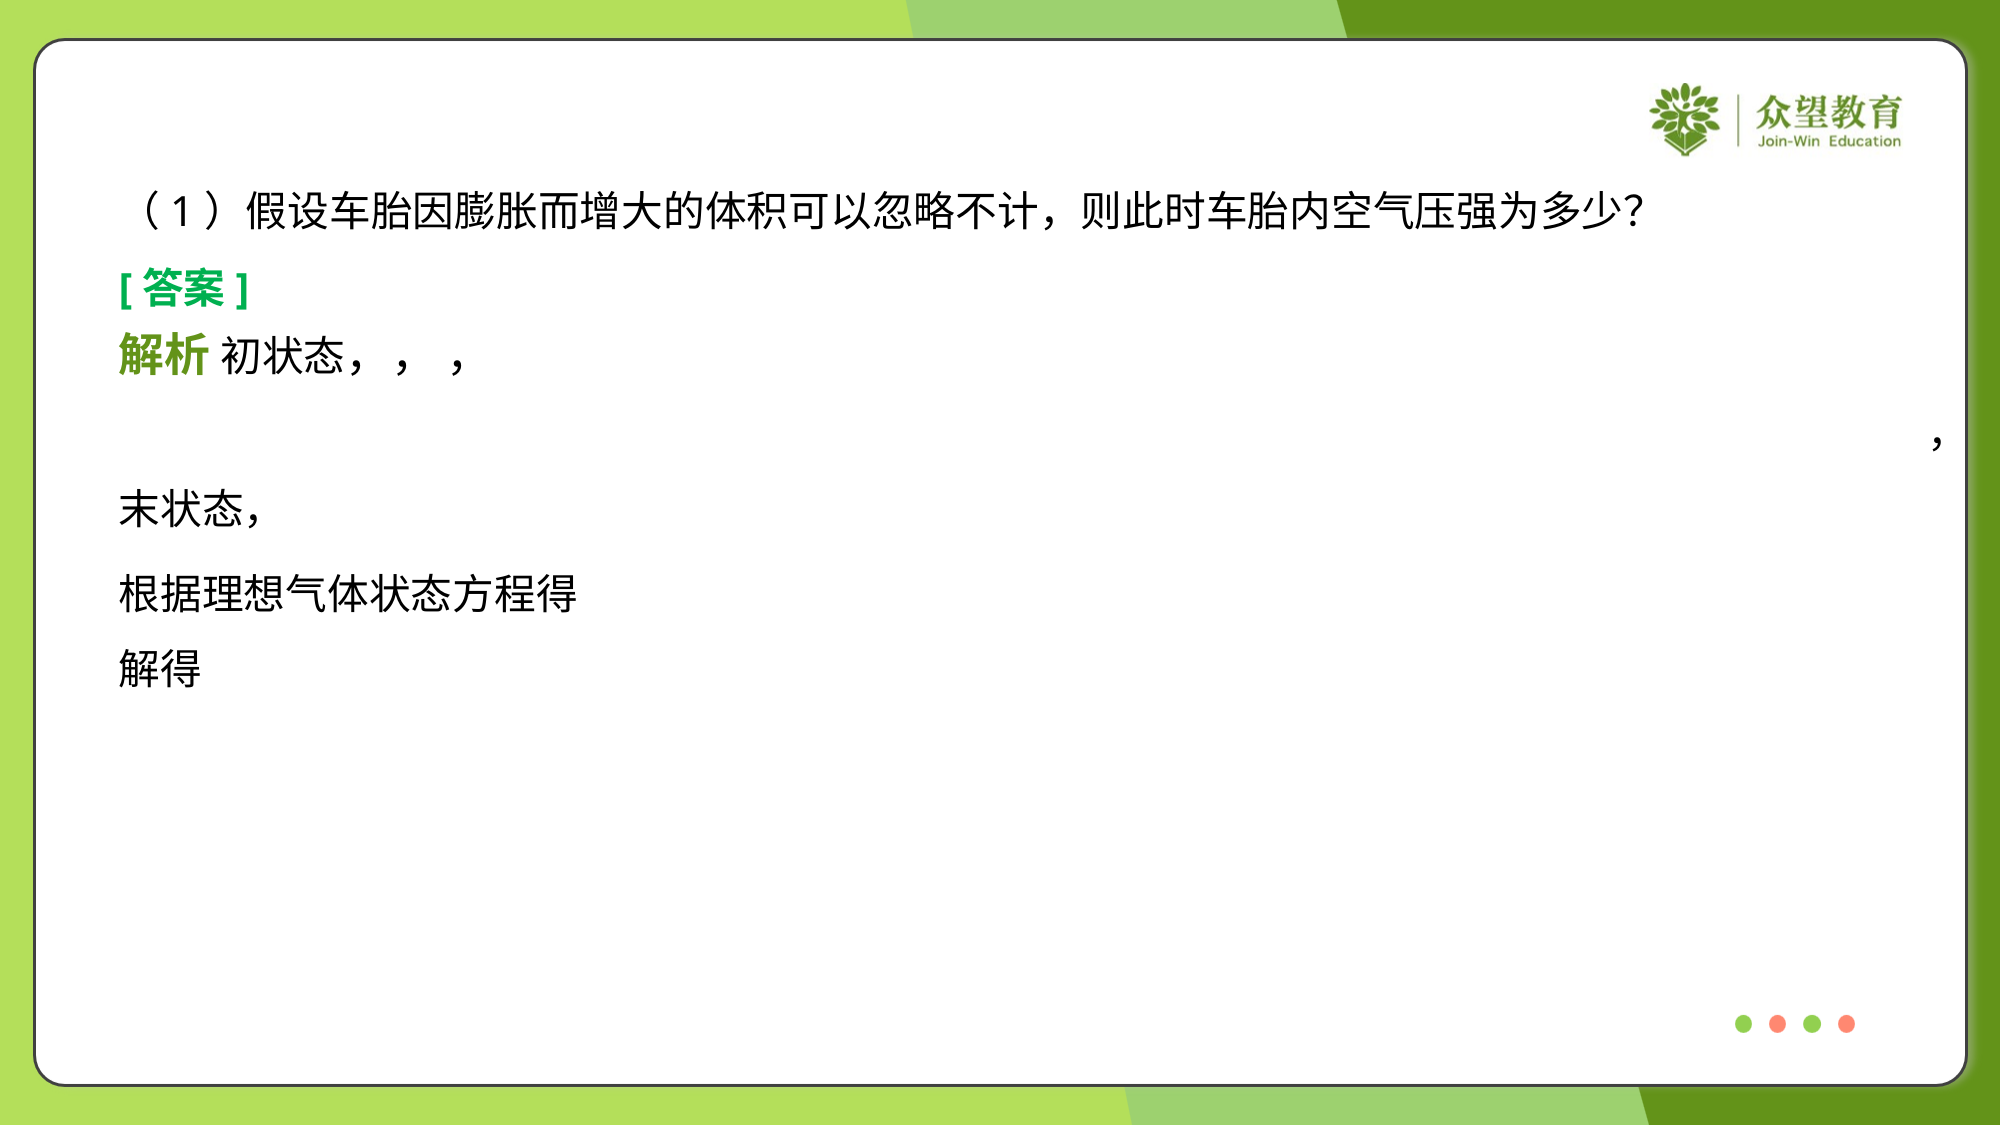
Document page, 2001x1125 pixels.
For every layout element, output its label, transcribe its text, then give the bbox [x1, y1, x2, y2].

picture [0, 0, 2000, 1125]
text_box （1）假设车胎因膨胀而增大的体积可以忽略不计，则此时车胎内空气压强为多少？ [118, 159, 1883, 227]
